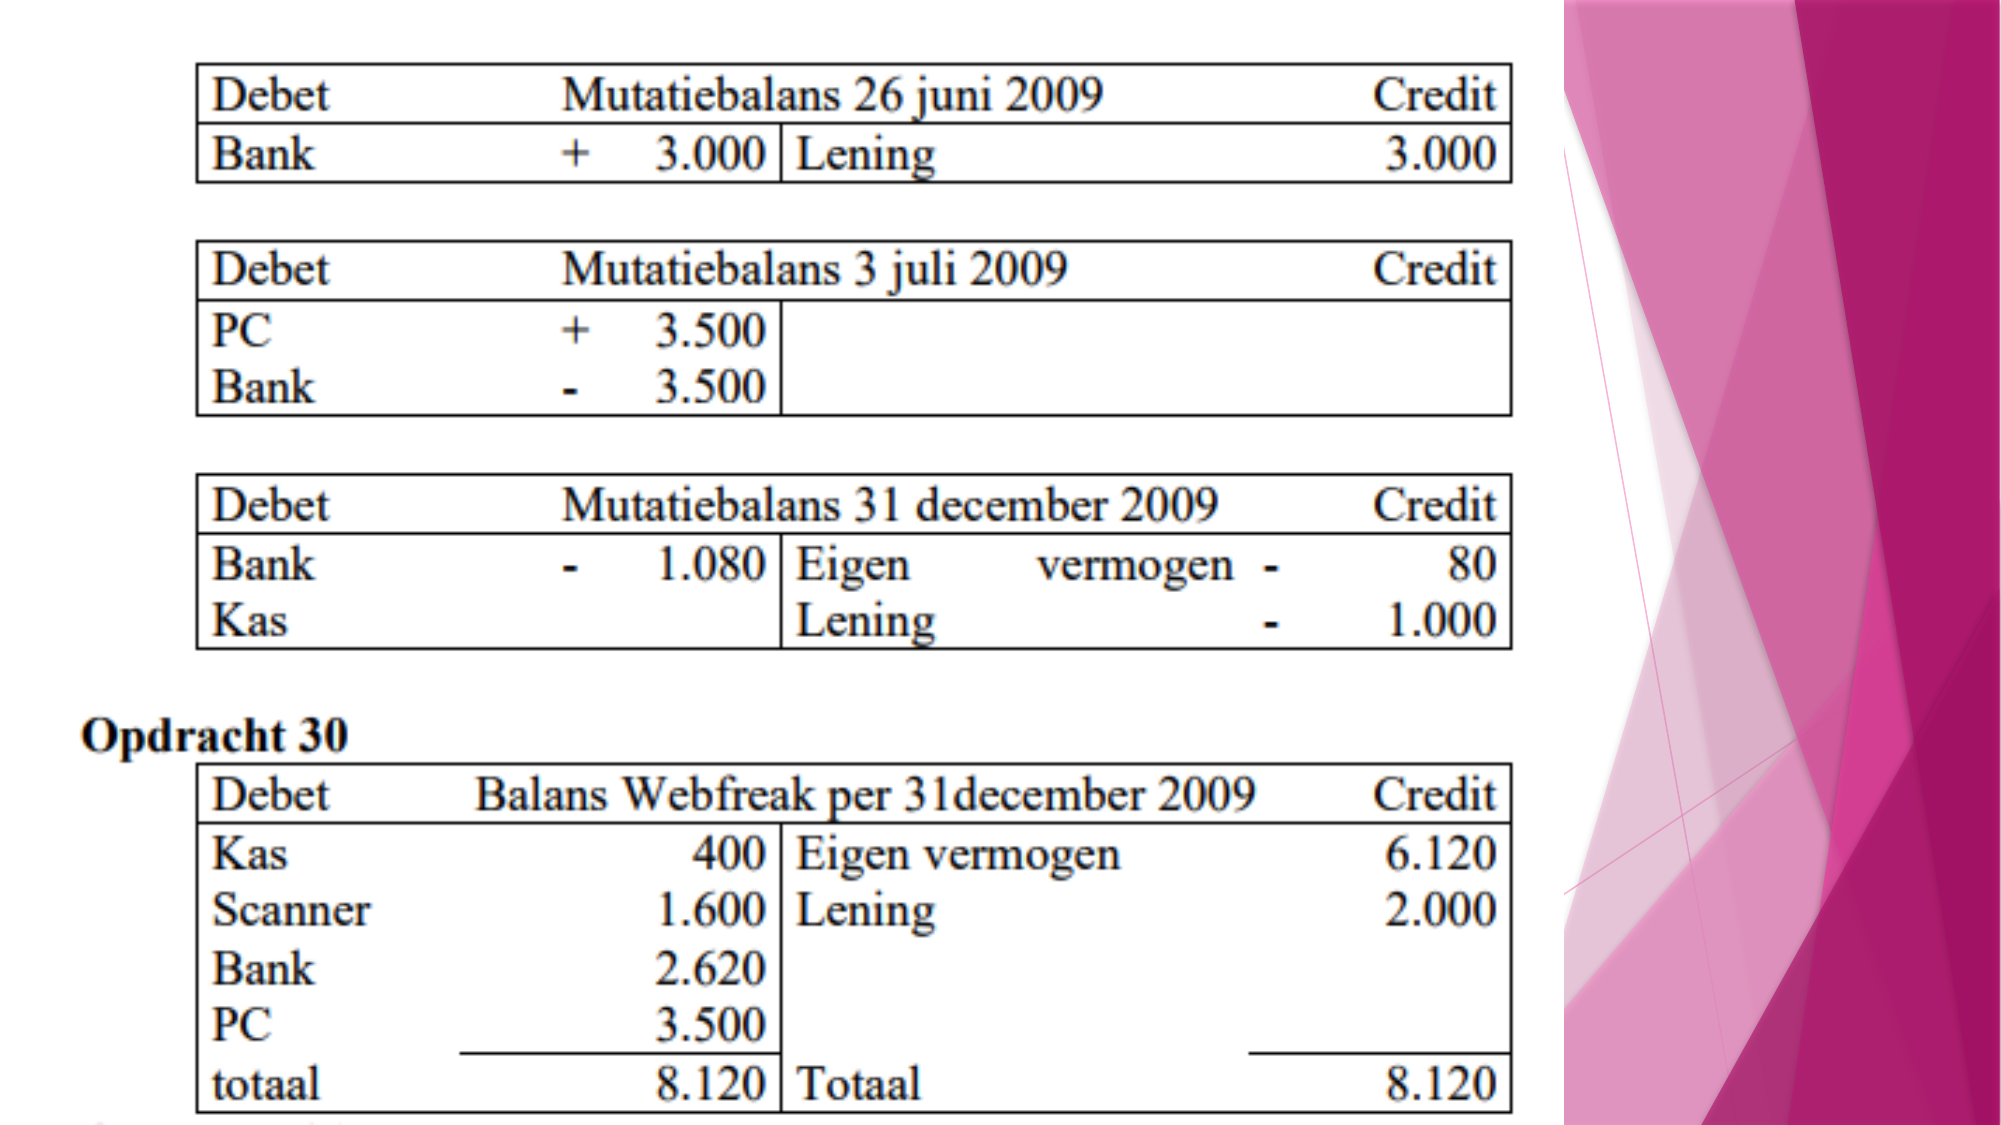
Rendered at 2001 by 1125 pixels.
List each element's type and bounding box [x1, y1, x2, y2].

picture [0, 0, 1564, 1125]
